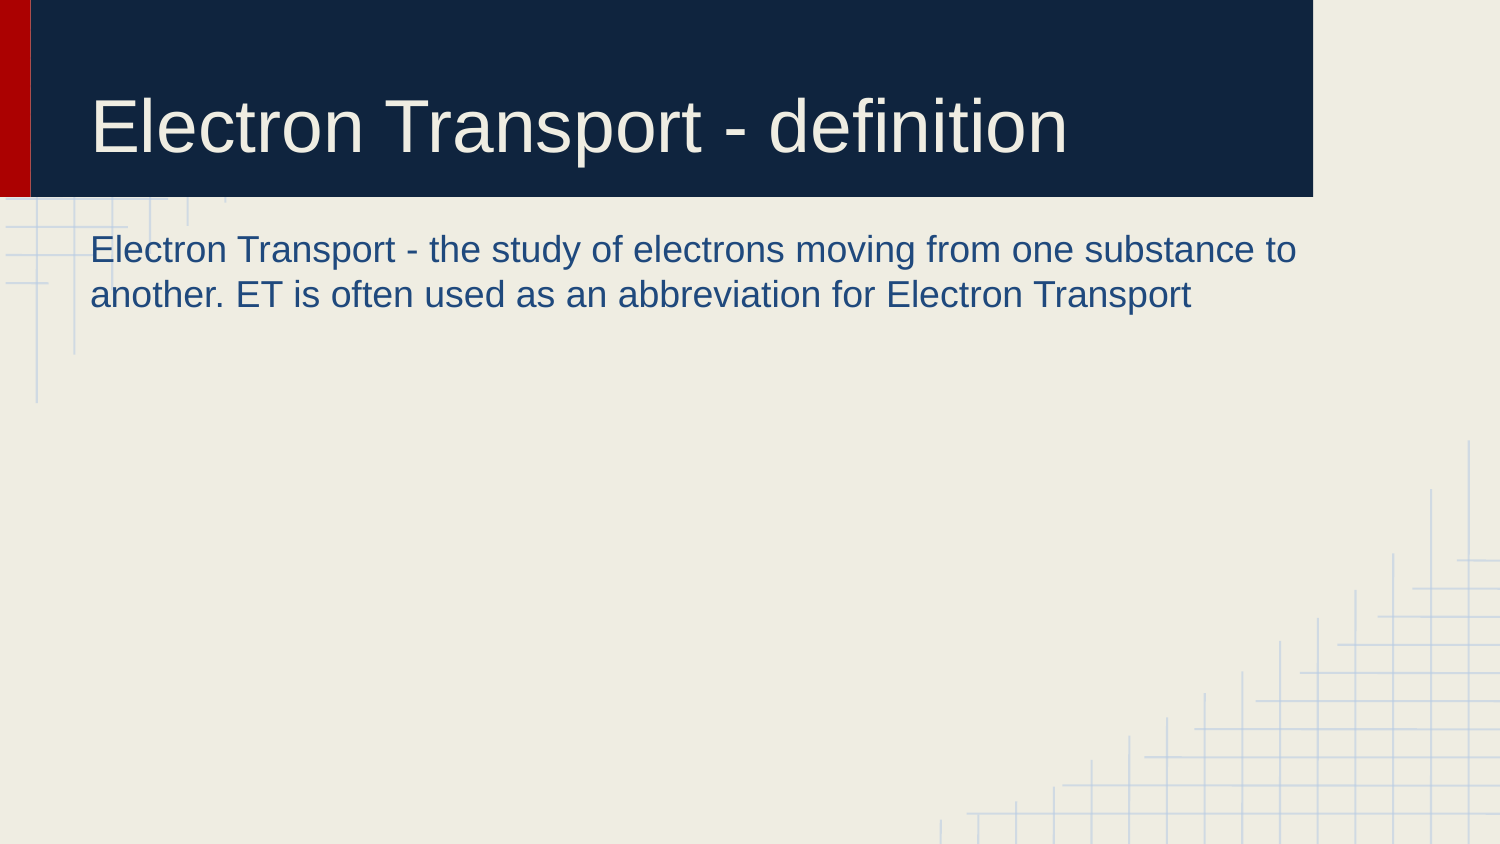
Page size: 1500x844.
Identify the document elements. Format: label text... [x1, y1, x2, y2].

title Electron Transport - definition [75, 11, 1276, 183]
list Electron Transport - the study of electrons moving from one substance to another. ET is often used as an abbreviation for Electron Transport [75, 209, 1425, 715]
